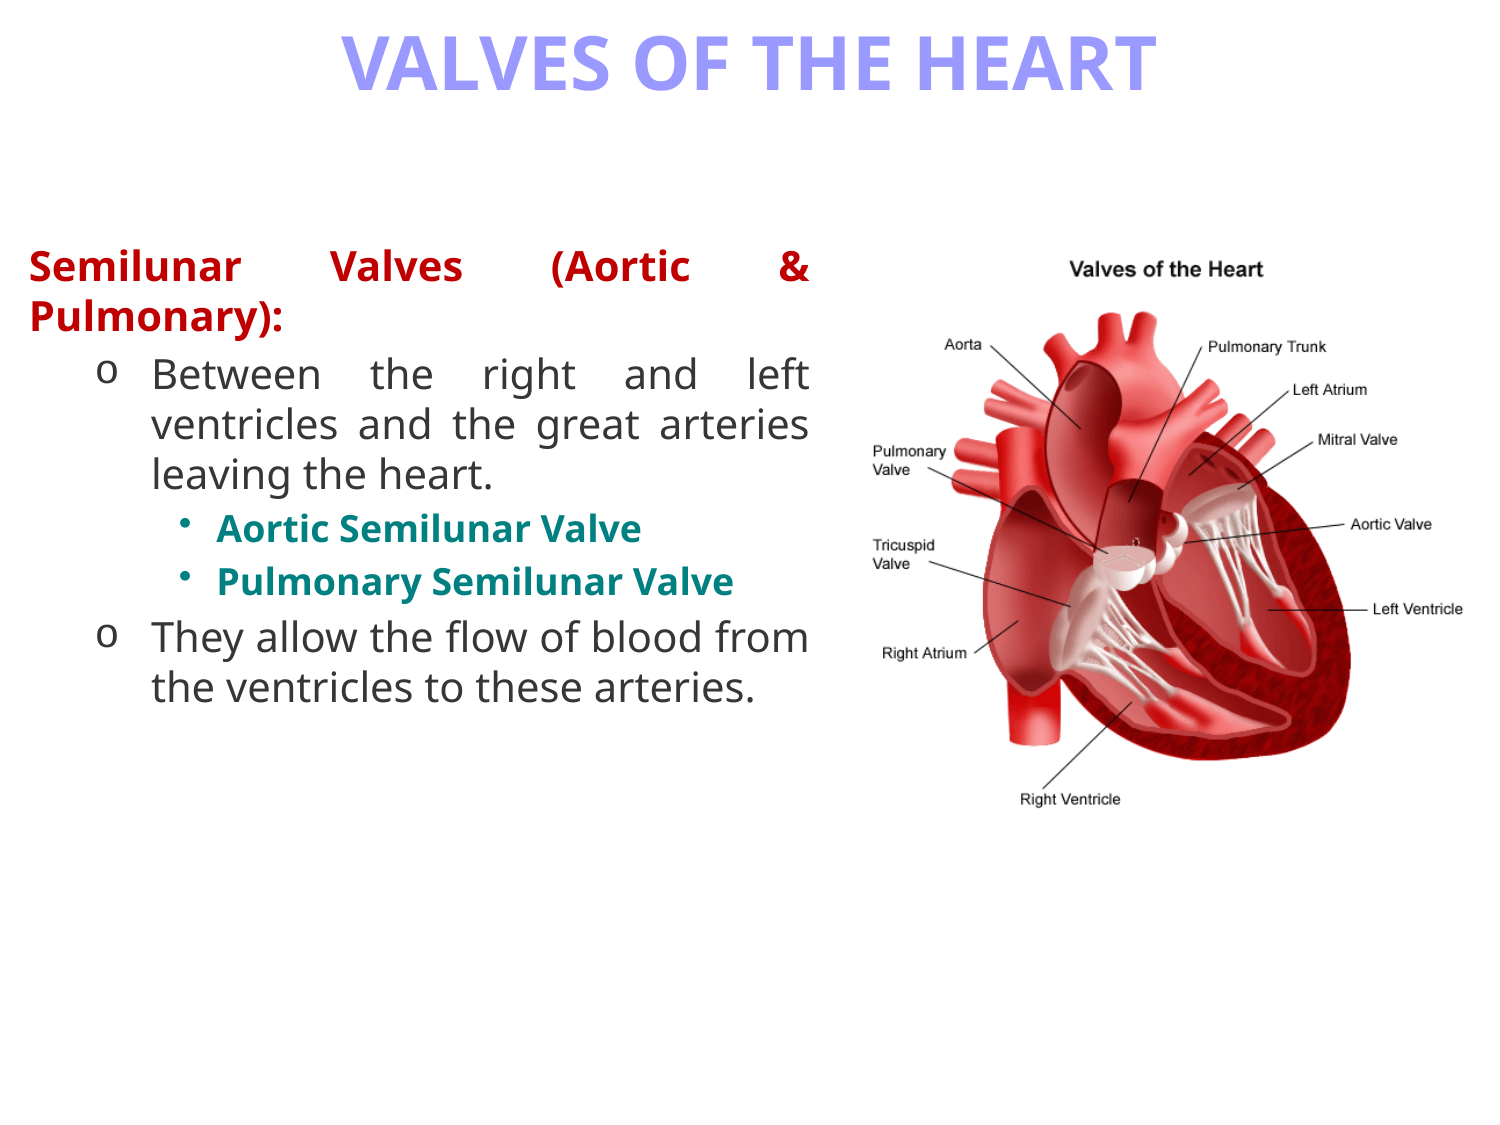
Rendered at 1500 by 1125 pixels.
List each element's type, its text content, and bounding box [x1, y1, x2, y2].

list Semilunar Valves (Aortic & Pulmonary): Between the right and left ventricles and the great arteries leaving the heart. Aortic Semilunar Valve Pulmonary Semilunar Valve They allow the flow of blood from the ventricles to these arteries. [13, 231, 826, 823]
text_box VALVES OF THE HEART [0, 8, 1500, 130]
picture [860, 243, 1475, 858]
